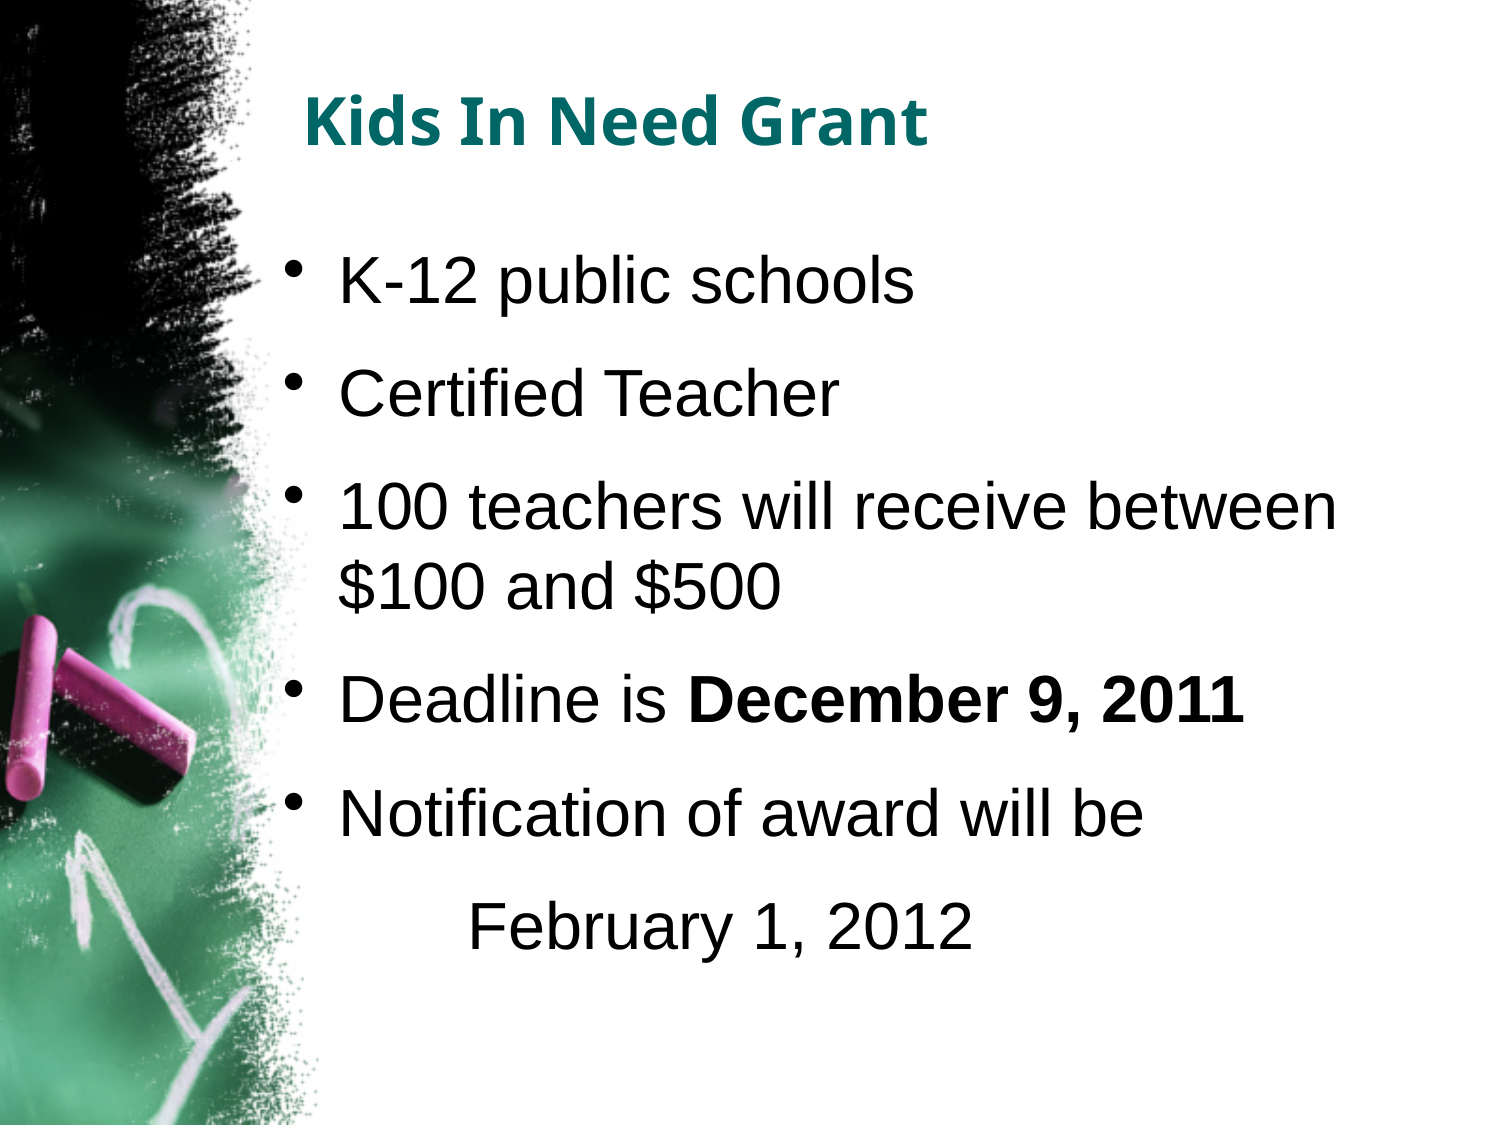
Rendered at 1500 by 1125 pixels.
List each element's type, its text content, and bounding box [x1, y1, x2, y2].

title Kids In Need Grant [287, 49, 1438, 188]
list K-12 public schools Certified Teacher 100 teachers will receive between $100 and $500 Deadline is December 9, 2011 Notification of award will be February 1, 2012 [267, 228, 1473, 919]
picture [0, 0, 1500, 1125]
